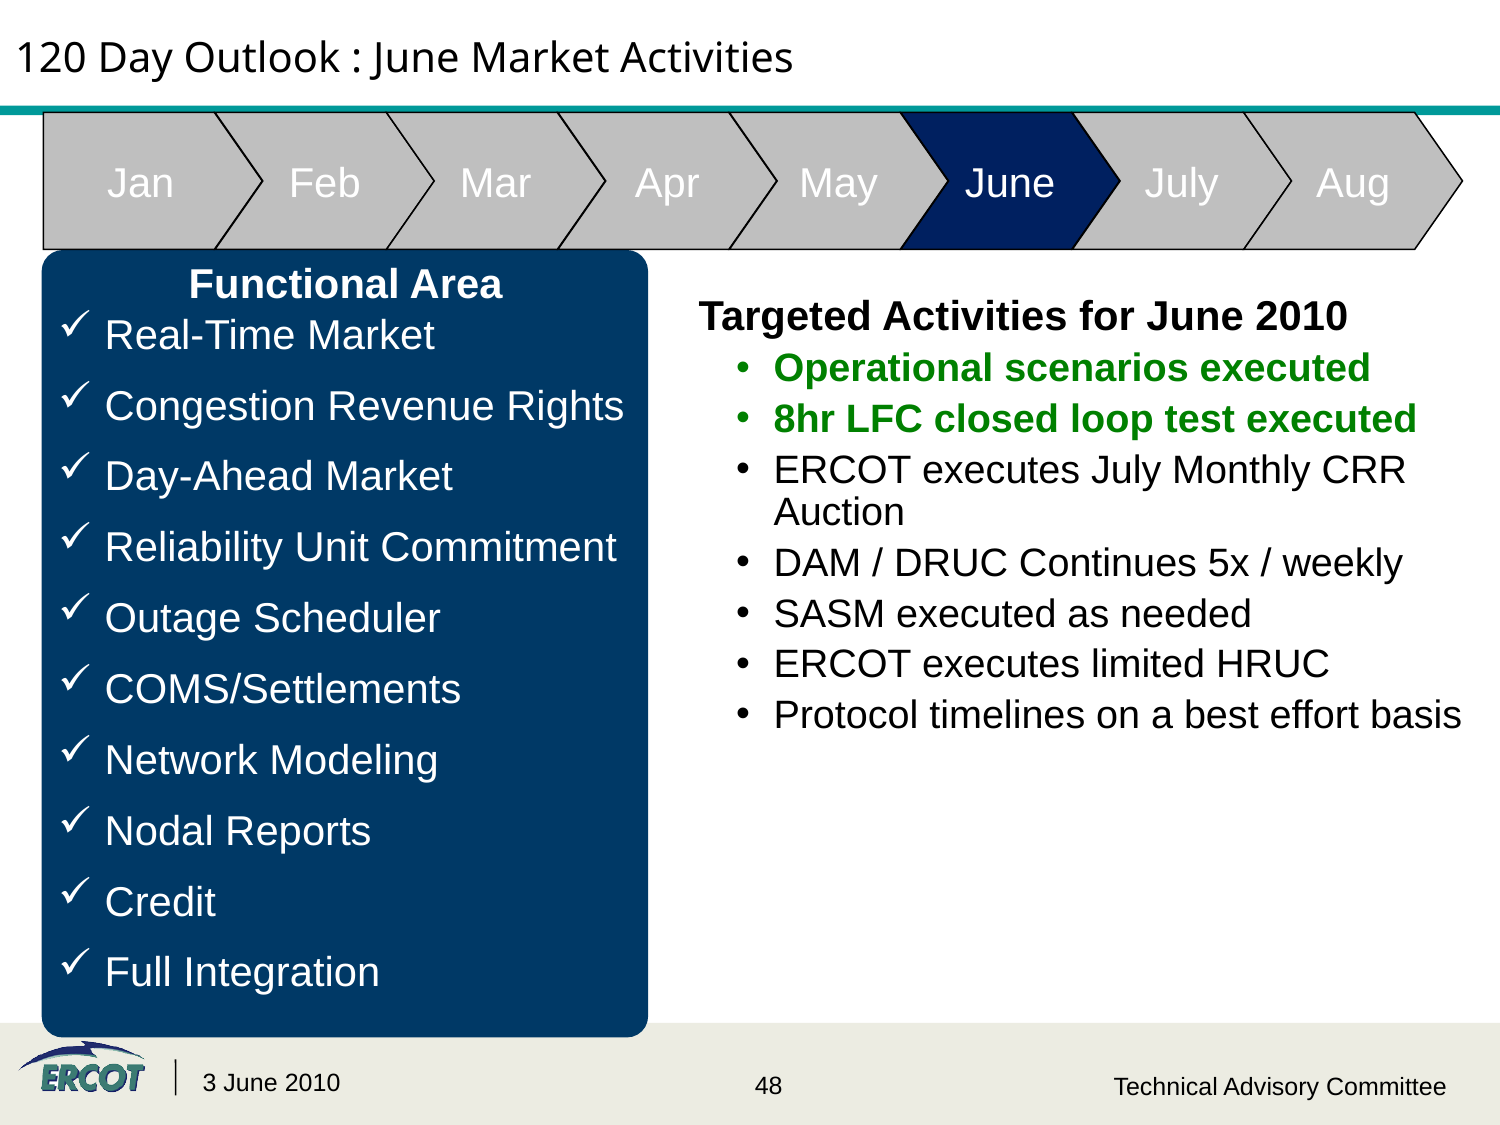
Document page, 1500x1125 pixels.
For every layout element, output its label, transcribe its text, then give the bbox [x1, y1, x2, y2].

text_box Real-Time Market Congestion Revenue Rights Day-Ahead Market Reliability Unit Commitment Outage Scheduler COMS/Settlements Network Modeling Nodal Reports Credit Full Integration [43, 299, 649, 1003]
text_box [43, 112, 1463, 250]
picture [10, 1031, 151, 1111]
text_box [39, 259, 651, 1040]
footer Technical Advisory Committee [1012, 1062, 1463, 1125]
text_box Targeted Activities for June 2010 Operational scenarios executed 8hr LFC closed loop test executed ERCOT executes July Monthly CRR Auction DAM / DRUC Continues 5x / weekly SASM executed as needed ERCOT executes limited HRUC Protocol timelines on a best effort basis [683, 287, 1500, 973]
text_box Functional Area [43, 257, 649, 299]
title 120 Day Outlook : June Market Activities [0, 0, 1451, 113]
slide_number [187, 1059, 538, 1125]
